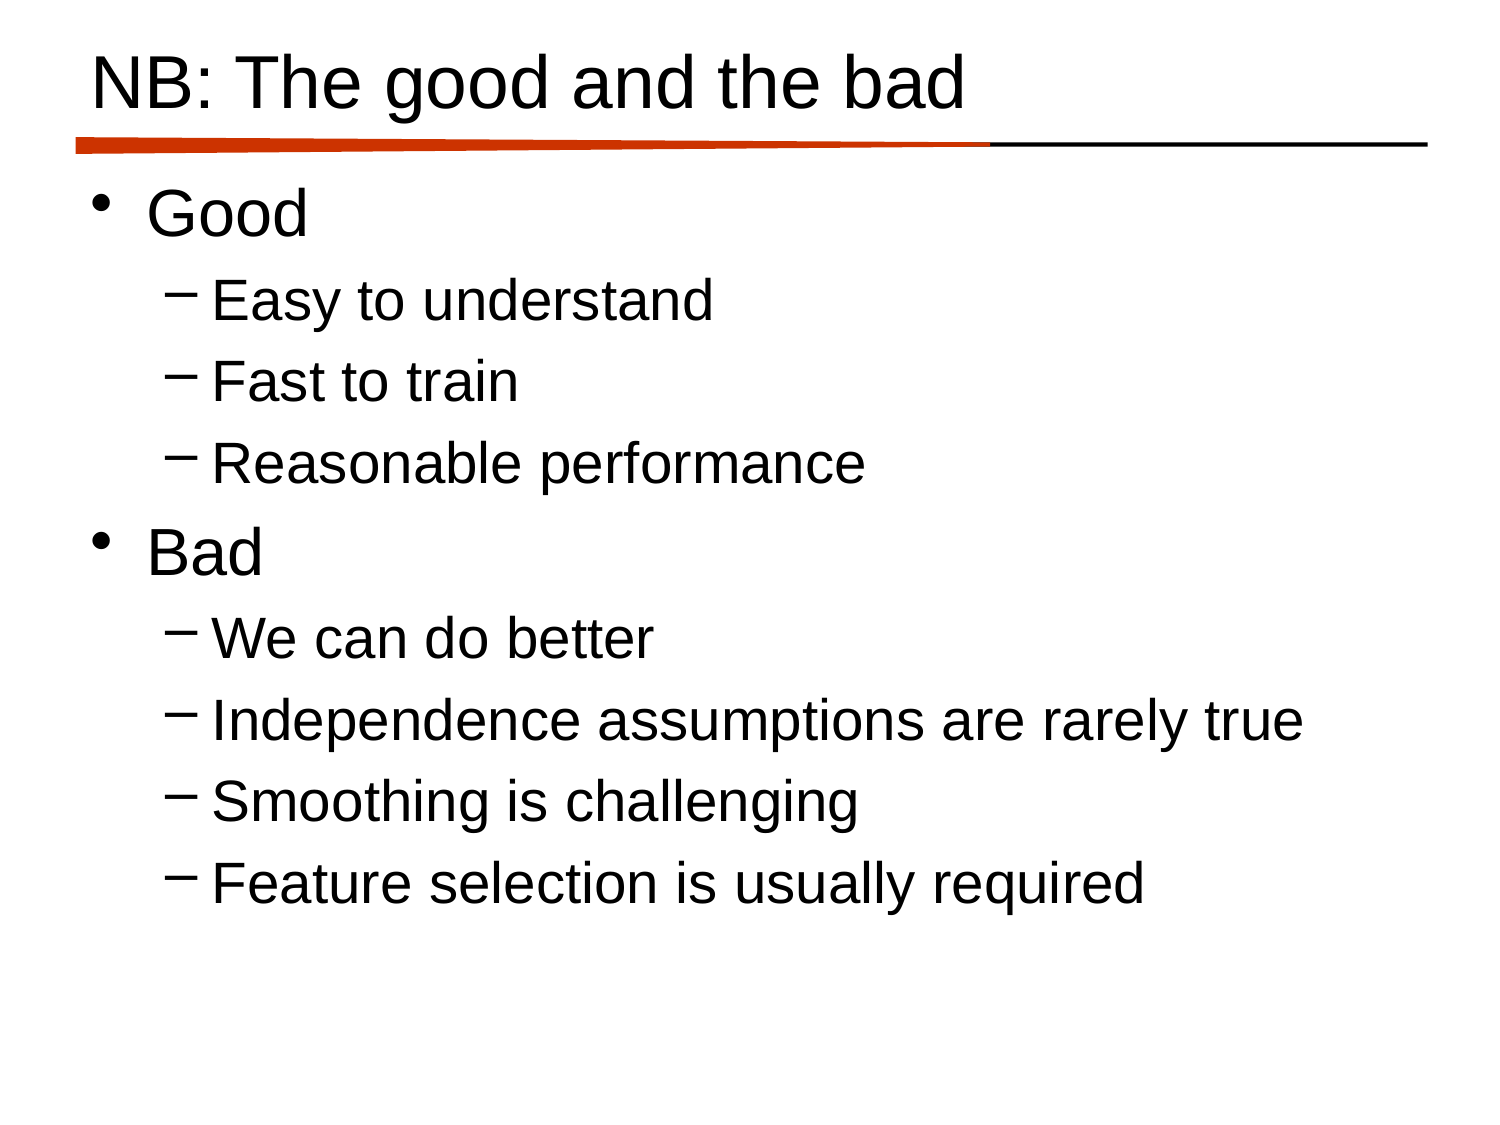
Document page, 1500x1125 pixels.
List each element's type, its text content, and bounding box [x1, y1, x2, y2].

title NB: The good and the bad [74, 24, 1426, 133]
list Good Easy to understand Fast to train Reasonable performance Bad We can do better Independence assumptions are rarely true Smoothing is challenging Feature selection is usually required [74, 162, 1426, 1006]
